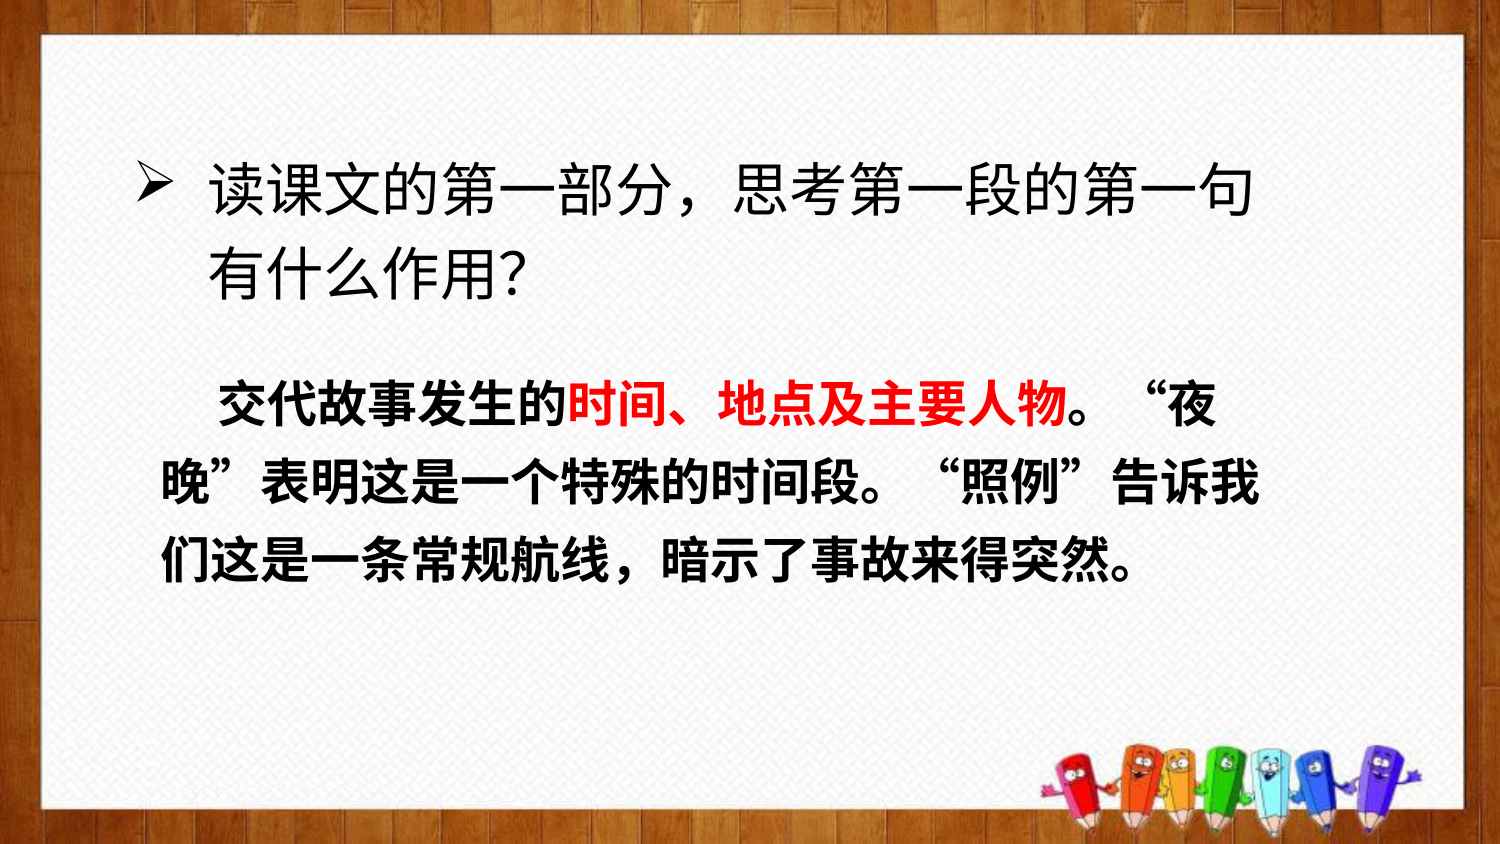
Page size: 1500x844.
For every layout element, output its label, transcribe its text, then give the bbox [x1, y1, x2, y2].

text_box 读课文的第一部分，思考第一段的第一句有什么作用？ [117, 131, 1299, 315]
picture [0, 0, 1500, 844]
text_box 交代故事发生的时间、地点及主要人物。“夜晚”表明这是一个特殊的时间段。“照例”告诉我们这是一条常规航线，暗示了事故来得突然。 [145, 347, 1299, 596]
